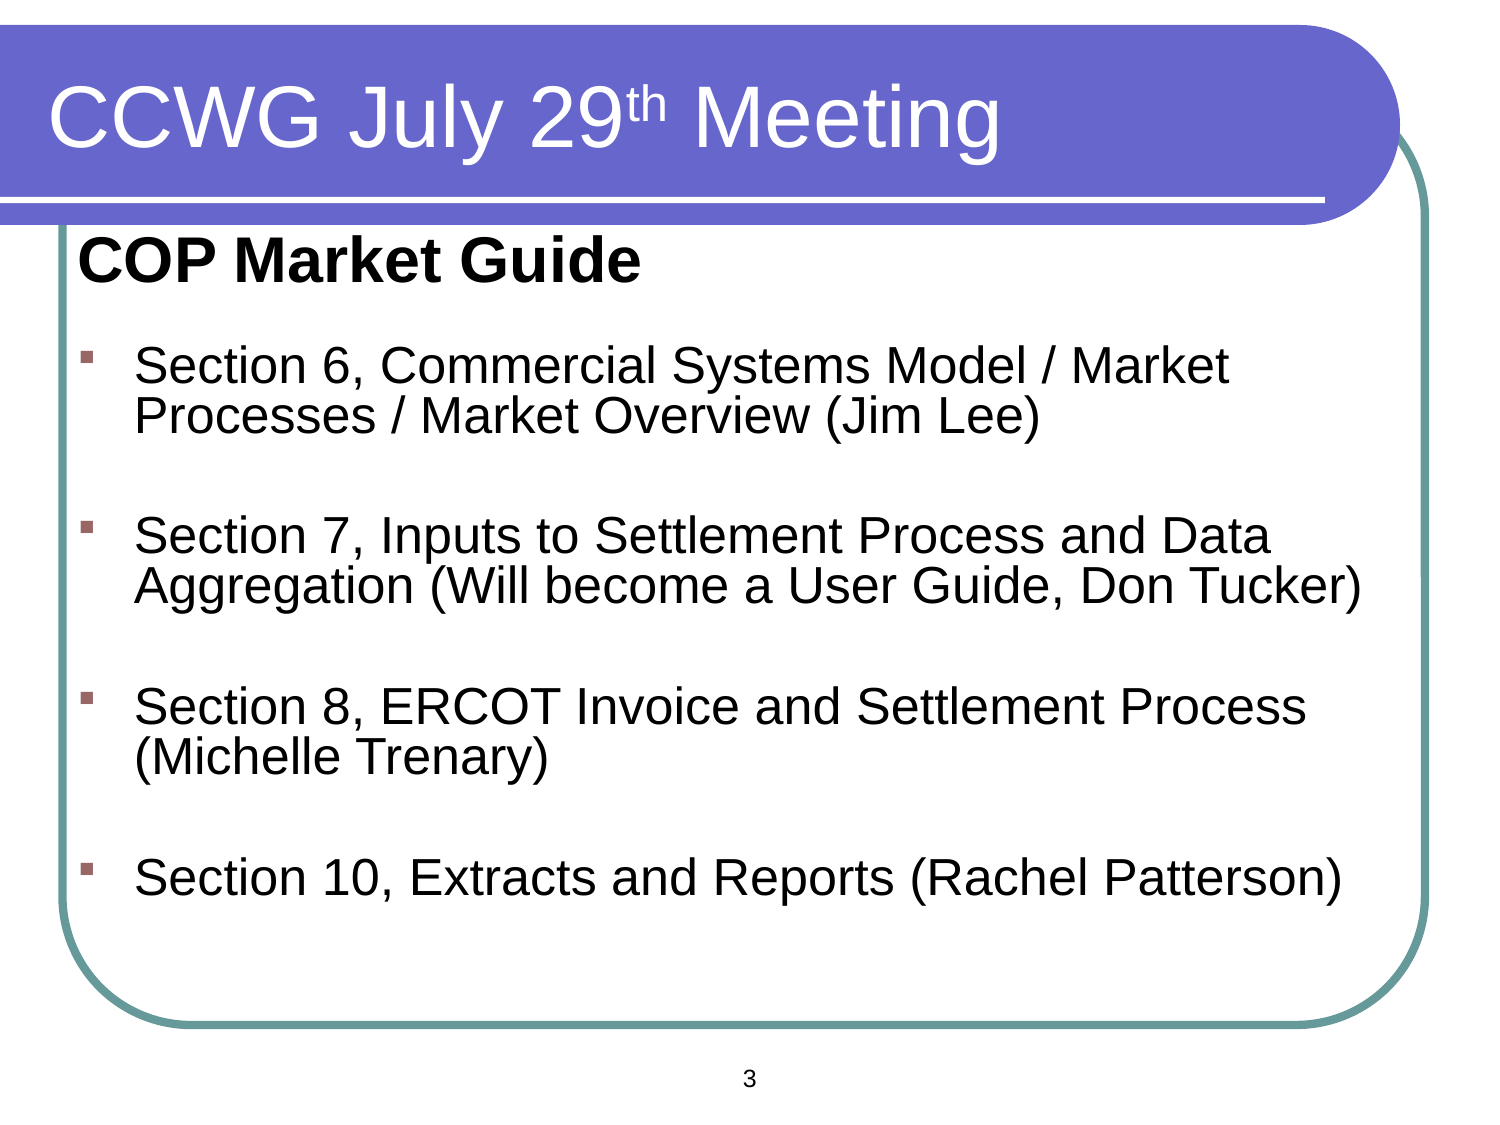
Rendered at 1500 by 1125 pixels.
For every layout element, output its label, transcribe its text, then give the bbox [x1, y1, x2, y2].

footer 3 [512, 1024, 988, 1101]
list COP Market Guide Section 6, Commercial Systems Model / Market Processes / Market Overview (Jim Lee) Section 7, Inputs to Settlement Process and Data Aggregation (Will become a User Guide, Don Tucker) Section 8, ERCOT Invoice and Settlement Process (Michelle Trenary) Section 10, Extracts and Reports (Rachel Patterson) [62, 224, 1388, 1076]
title CCWG July 29th Meeting [31, 37, 1348, 188]
